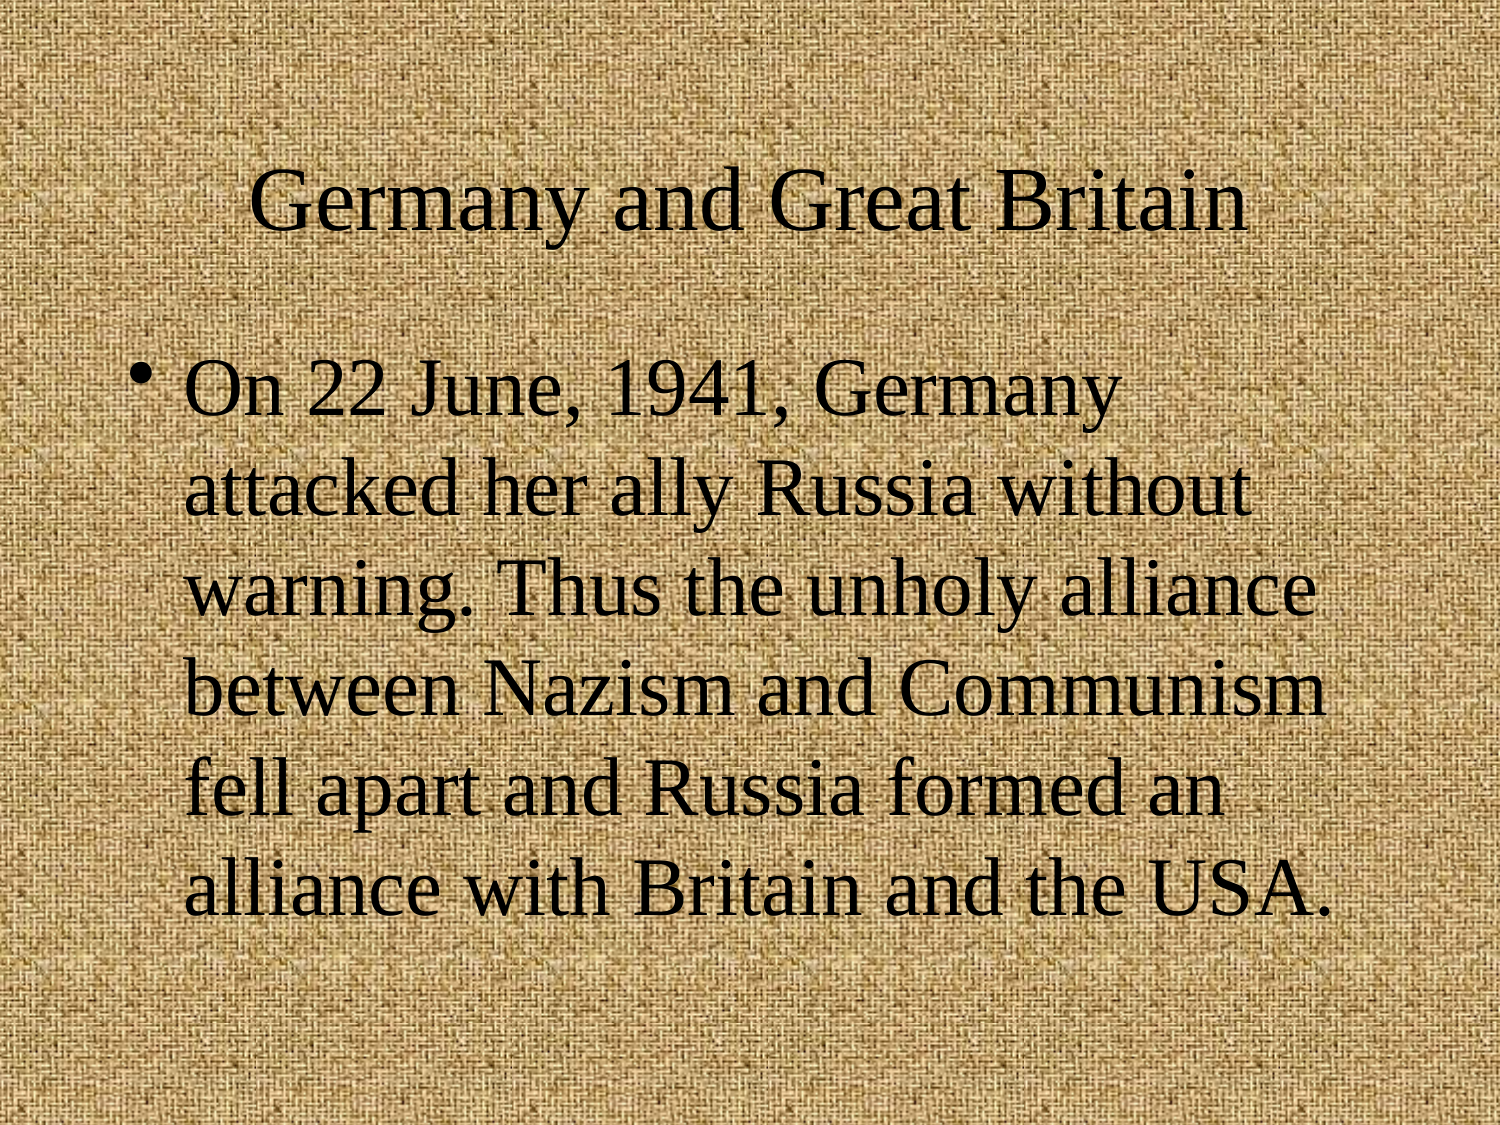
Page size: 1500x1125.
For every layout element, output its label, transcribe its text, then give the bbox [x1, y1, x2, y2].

picture [0, 0, 1500, 1125]
title Germany and Great Britain [112, 99, 1388, 288]
list On 22 June, 1941, Germany attacked her ally Russia without warning. Thus the unholy alliance between Nazism and Communism fell apart and Russia formed an alliance with Britain and the USA. [112, 324, 1388, 1001]
